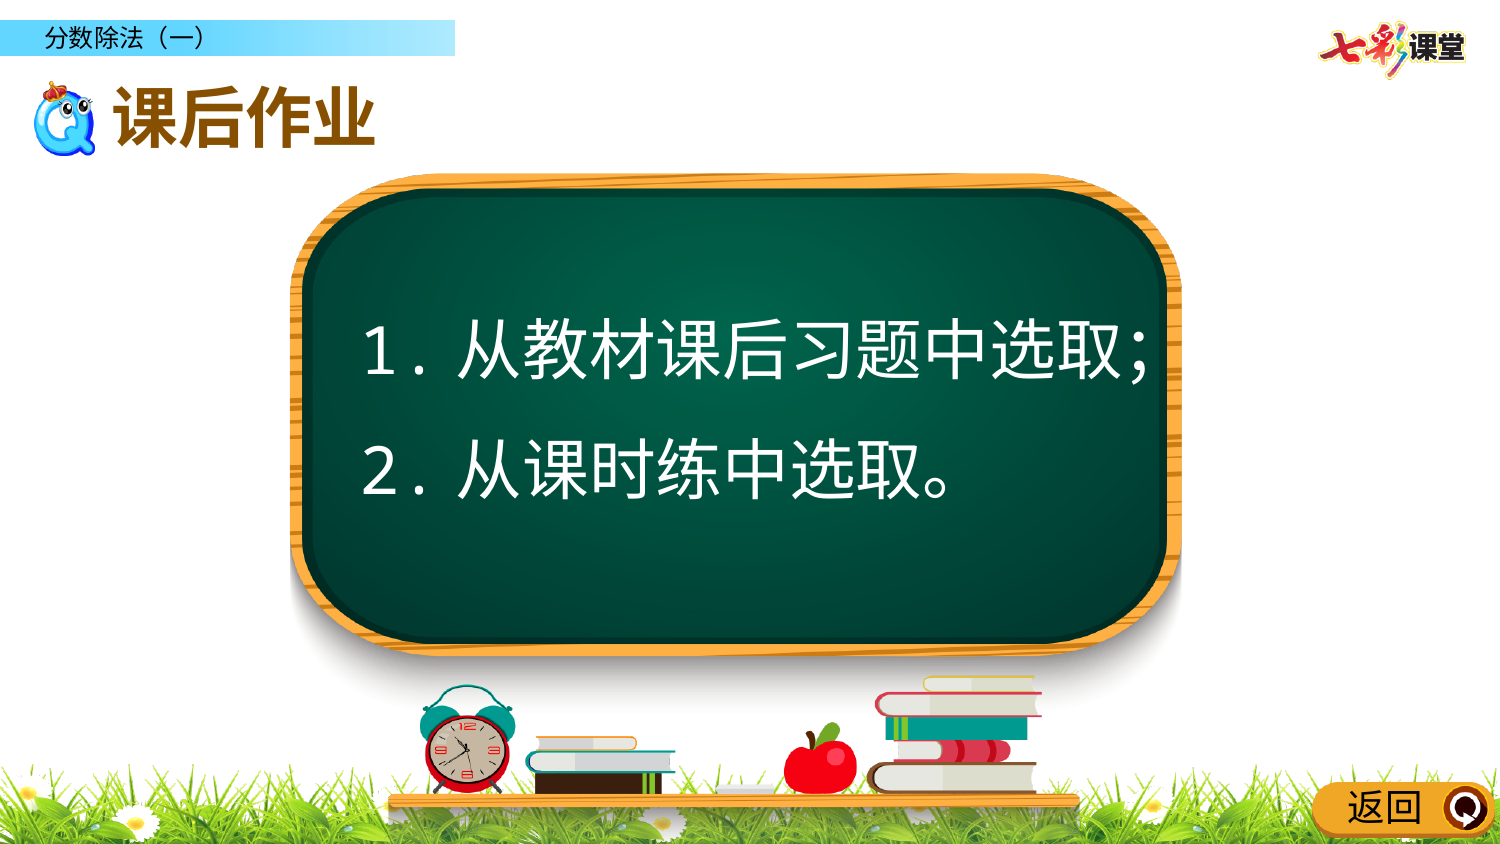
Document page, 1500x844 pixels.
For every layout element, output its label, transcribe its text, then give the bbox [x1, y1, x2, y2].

picture [34, 80, 96, 157]
picture [0, 173, 1500, 844]
picture [1316, 20, 1468, 80]
text_box 课后作业 [100, 69, 404, 161]
